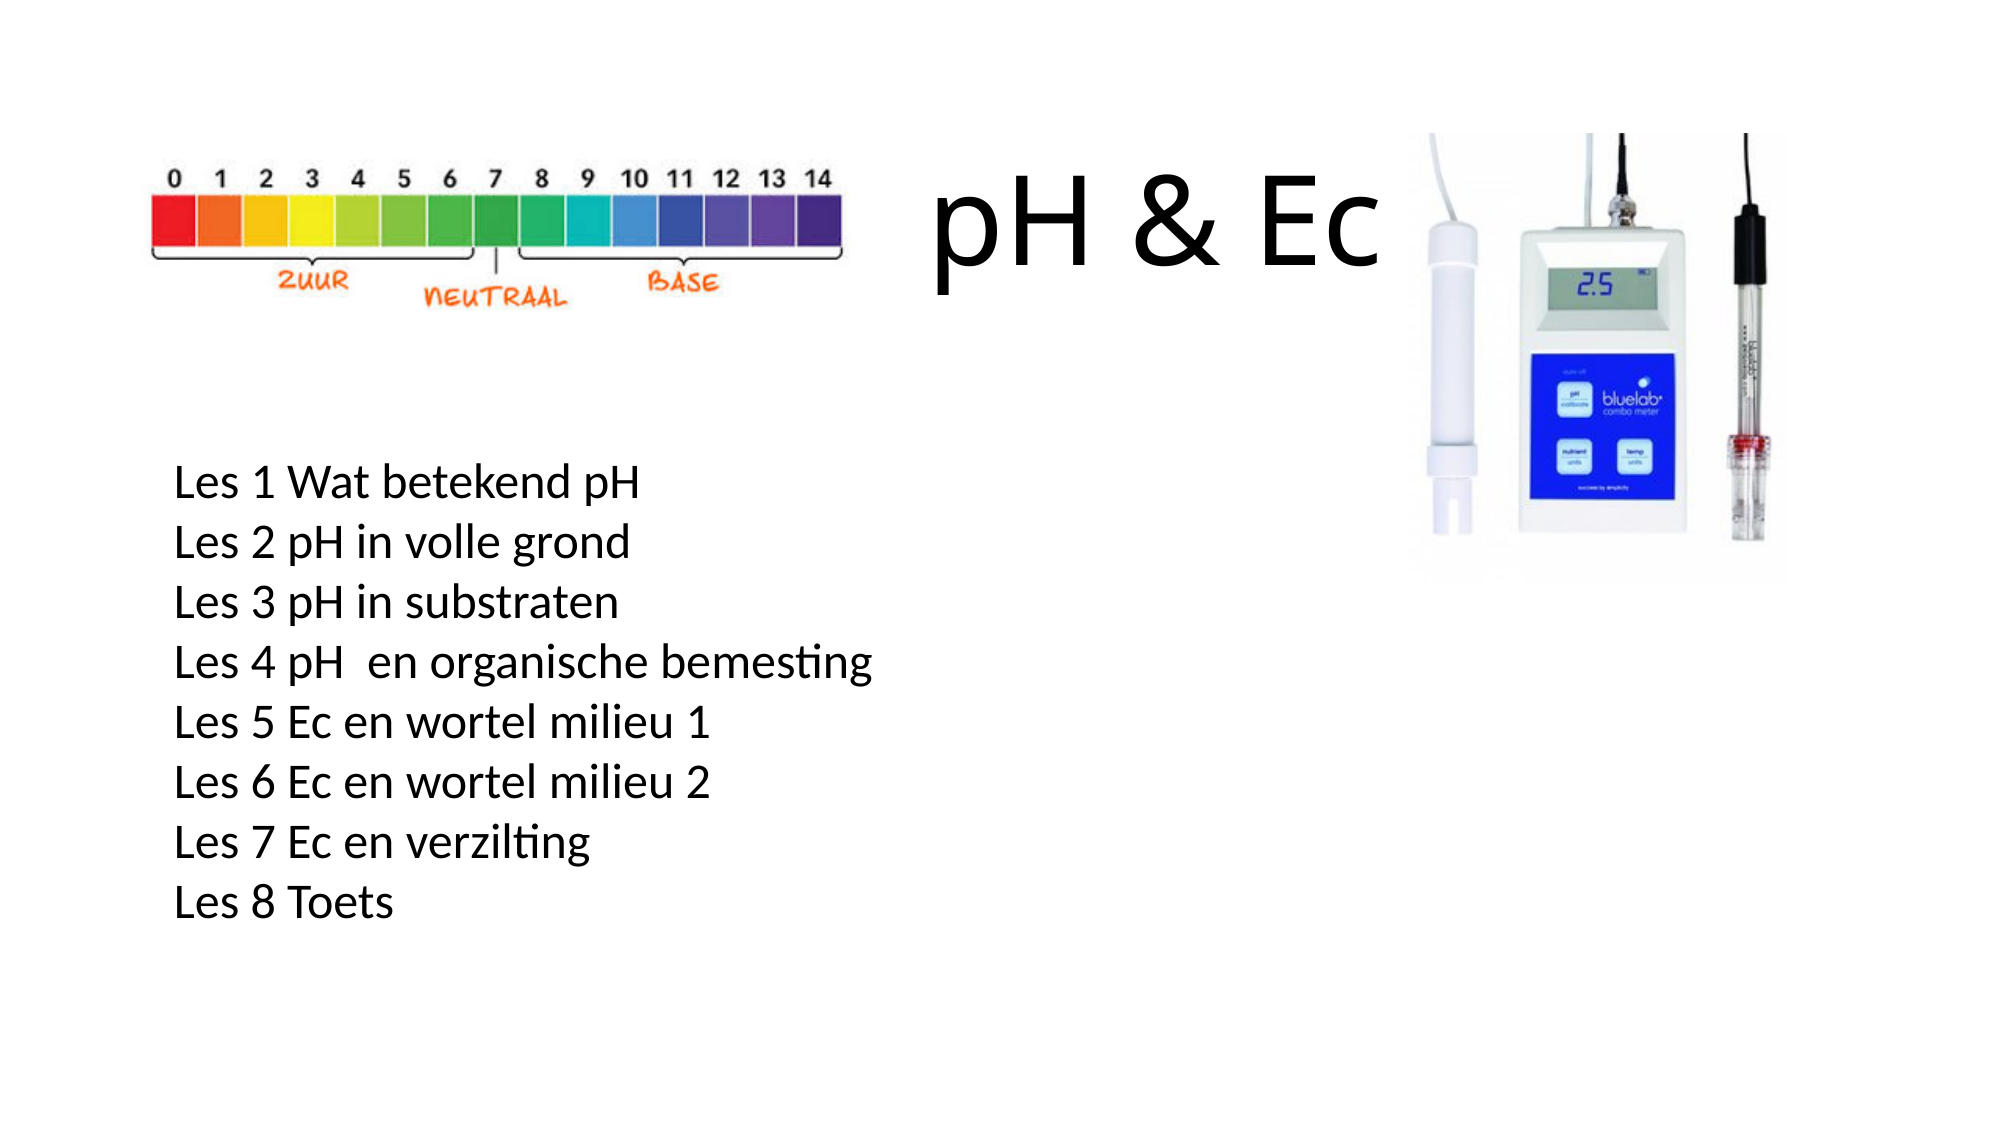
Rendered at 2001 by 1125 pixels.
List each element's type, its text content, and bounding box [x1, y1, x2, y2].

picture [1370, 133, 1821, 584]
text_box Les 1 Wat betekend pH Les 2 pH in volle grond Les 3 pH in substraten Les 4 pH en organische bemesting Les 5 Ec en wortel milieu 1 Les 6 Ec en wortel milieu 2 Les 7 Ec en verzilting Les 8 Toets [159, 440, 1370, 981]
text_box pH & Ec [912, 133, 1370, 298]
picture [136, 147, 860, 318]
